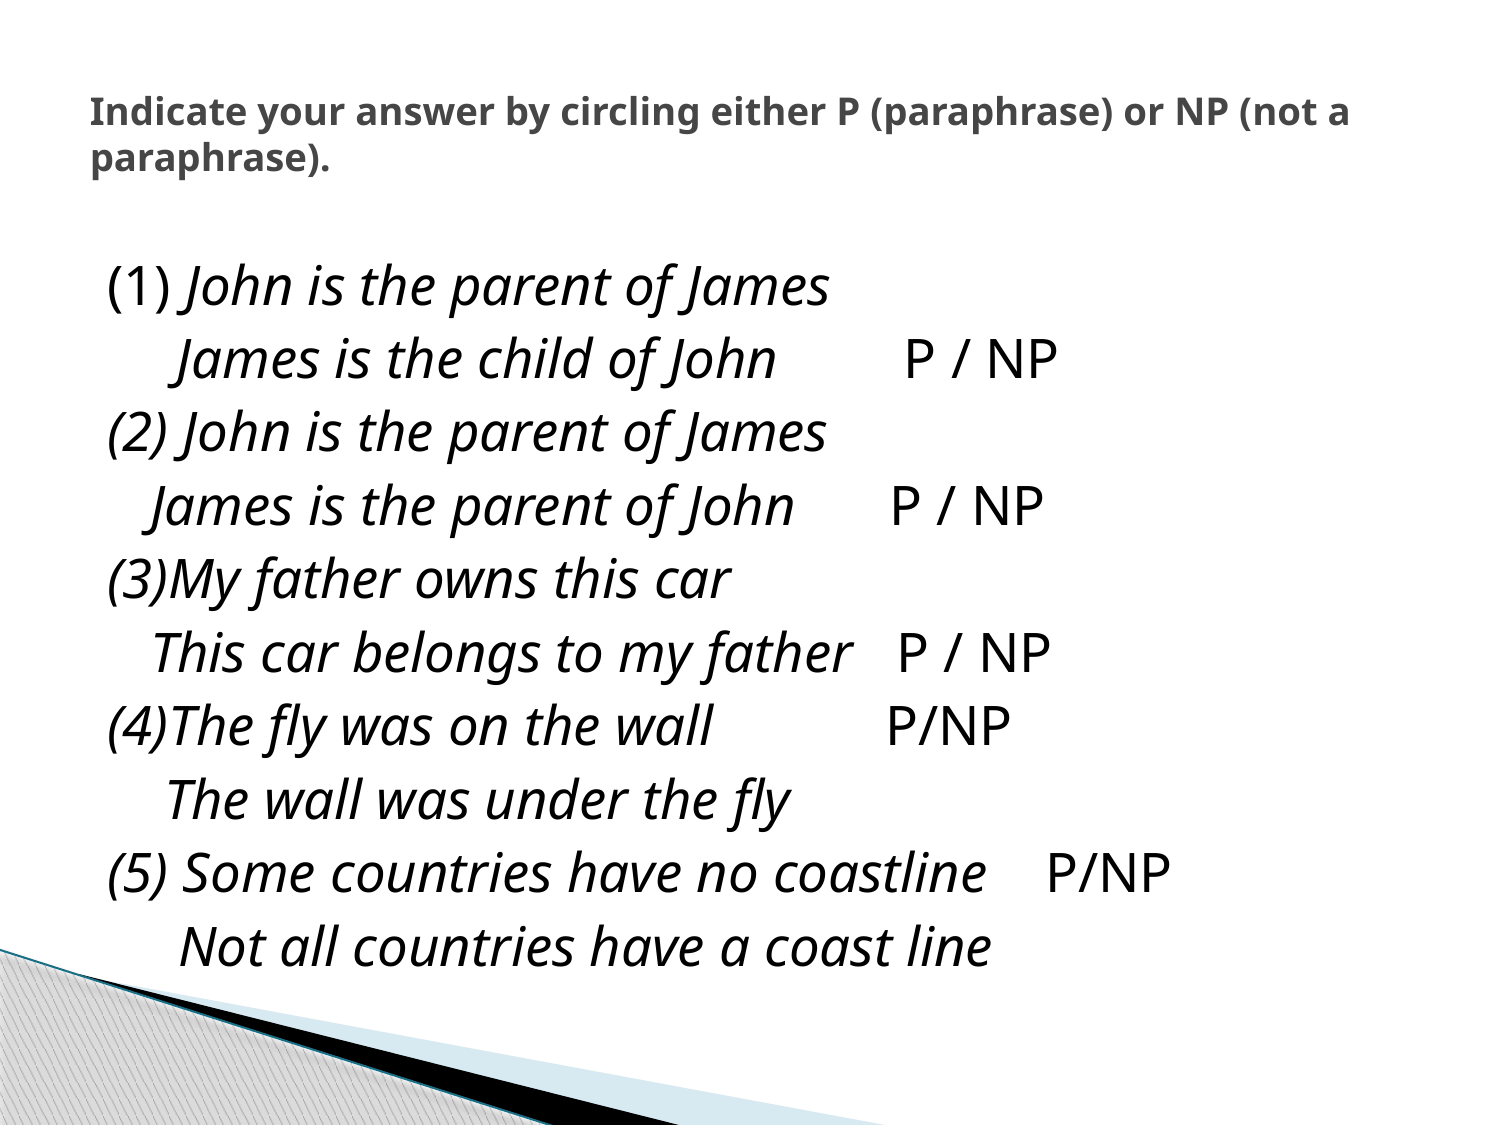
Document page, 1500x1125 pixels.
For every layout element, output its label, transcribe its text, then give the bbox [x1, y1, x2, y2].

title Indicate your answer by circling either P (paraphrase) or NP (not a paraphrase). [75, 45, 1425, 233]
list (1) John is the parent of James James is the child of John P / NP (2) John is the parent of James James is the parent of John P / NP (3)My father owns this car This car belongs to my father P / NP (4)The fly was on the wall P/NP The wall was under the fly (5) Some countries have no coastline P/NP Not all countries have a coast line [75, 243, 1425, 986]
